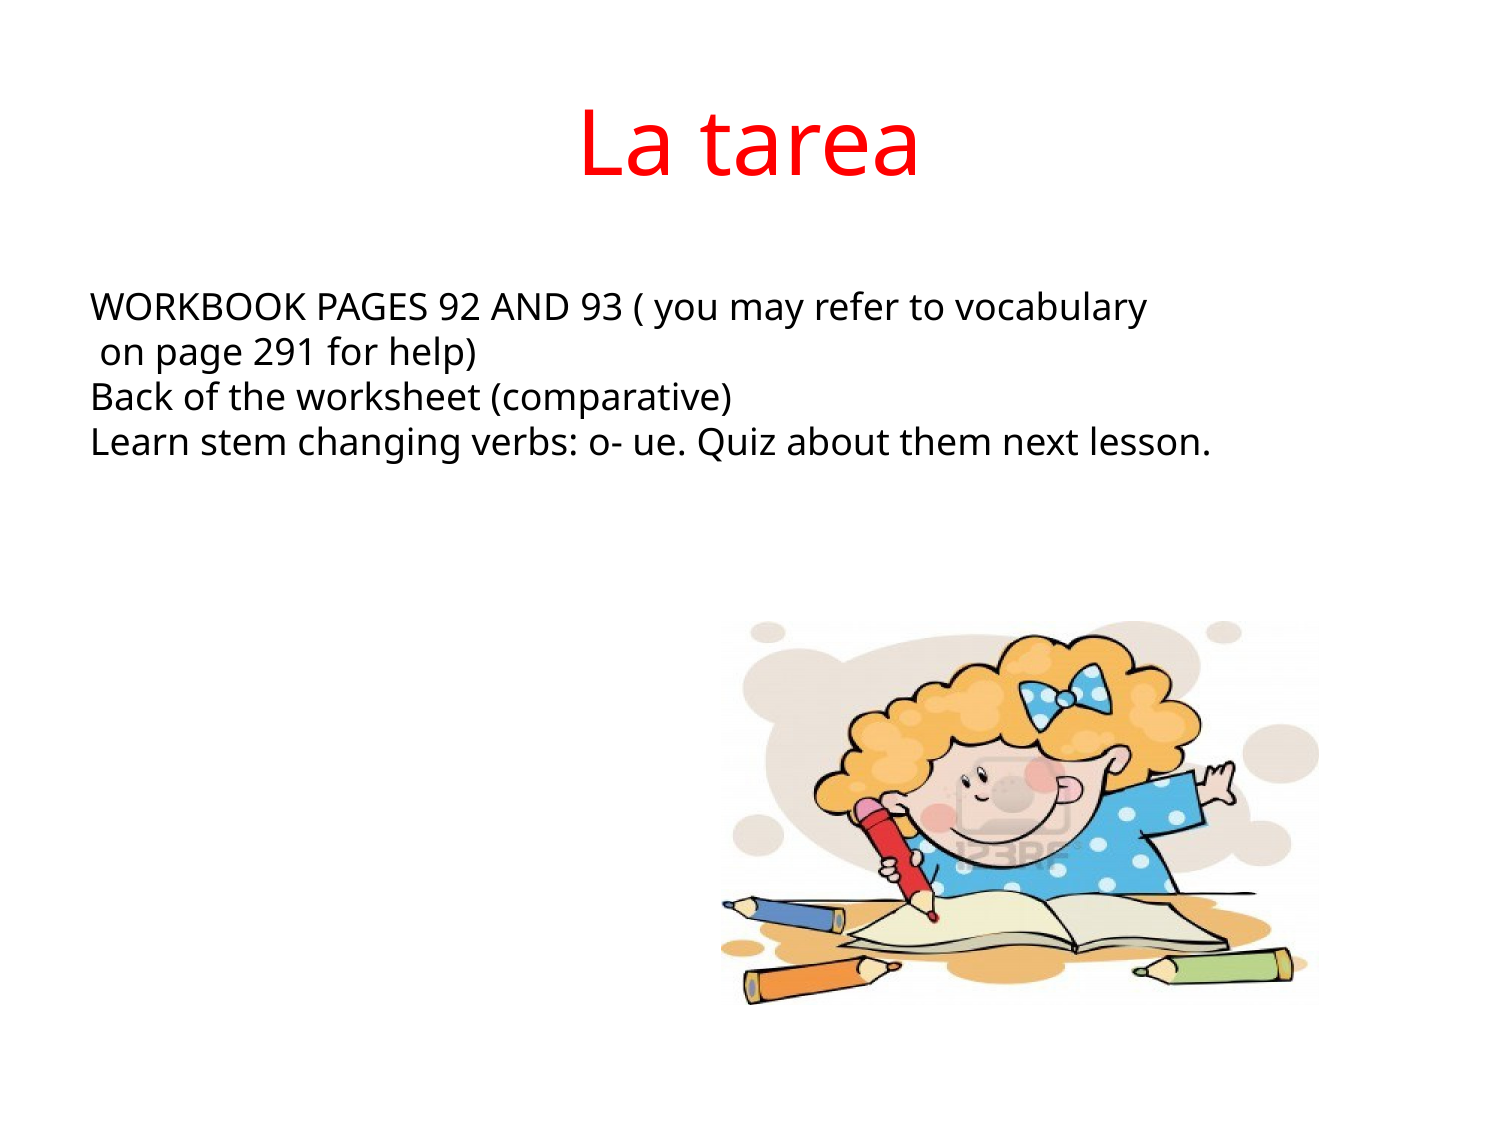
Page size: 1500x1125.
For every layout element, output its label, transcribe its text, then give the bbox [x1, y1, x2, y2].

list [615, 621, 1426, 1006]
title La tarea [75, 45, 1425, 233]
text_box WORKBOOK PAGES 92 AND 93 ( you may refer to vocabulary on page 291 for help) Back of the worksheet (comparative) Learn stem changing verbs: o- ue. Quiz about them next lesson. [74, 275, 1482, 516]
